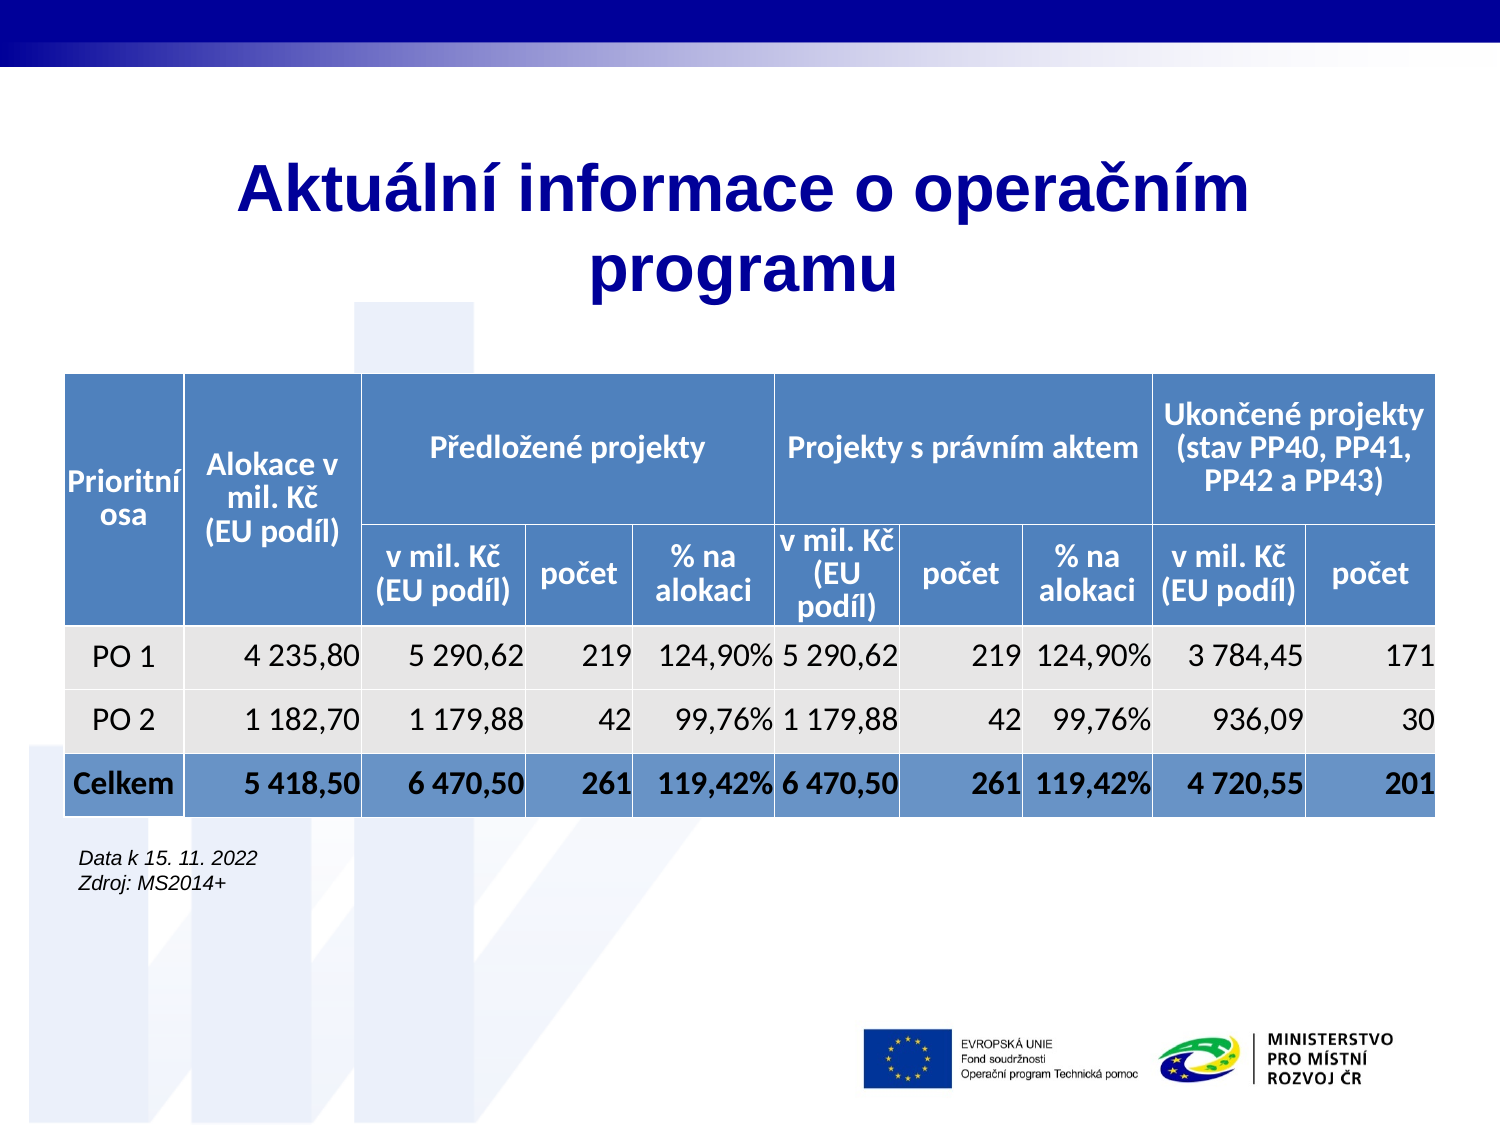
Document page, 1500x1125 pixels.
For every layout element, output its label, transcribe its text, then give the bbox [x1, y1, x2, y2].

table_cell počet [526, 525, 632, 625]
table_cell 42 [526, 690, 632, 753]
table_header Prioritní osa [65, 374, 183, 625]
table_cell 219 [900, 627, 1022, 689]
table_cell 201 [1306, 754, 1435, 817]
table_cell PO 1 [65, 627, 183, 689]
table_cell 124,90% [1023, 627, 1152, 689]
table_cell 30 [1306, 690, 1435, 753]
table_cell 1 182,70 [185, 690, 361, 753]
table_cell v mil. Kč (EU podíl) [1153, 525, 1305, 625]
table_cell v mil. Kč (EU podíl) [362, 525, 525, 625]
table_cell 99,76% [633, 690, 774, 753]
table_cell 936,09 [1153, 690, 1305, 753]
table_cell 119,42% [1023, 754, 1152, 817]
table_cell 99,76% [1023, 690, 1152, 753]
table_cell Celkem [65, 754, 183, 816]
table_cell 4 235,80 [185, 627, 361, 689]
table_cell počet [1306, 525, 1435, 625]
table_cell počet [900, 525, 1022, 625]
table_header Předložené projekty [362, 374, 774, 524]
table_cell 219 [526, 627, 632, 689]
table_header Ukončené projekty (stav PP40, PP41, PP42 a PP43) [1153, 374, 1435, 524]
table_cell 119,42% [633, 754, 774, 817]
picture [29, 302, 1412, 1125]
table_cell 1 179,88 [775, 690, 899, 753]
table_cell 5 290,62 [775, 627, 899, 689]
table_cell % na alokaci [1023, 525, 1152, 625]
title Aktuální informace o operačním programu [63, 137, 1424, 220]
table_cell 5 290,62 [362, 627, 525, 689]
table_header Projekty s právním aktem [775, 374, 1152, 524]
table_cell PO 2 [65, 690, 183, 753]
table_cell 42 [900, 690, 1022, 753]
table_cell 124,90% [633, 627, 774, 689]
table_cell 6 470,50 [775, 754, 899, 817]
table_cell % na alokaci [633, 525, 774, 625]
table_cell 171 [1306, 627, 1435, 689]
text_box Data k 15. 11. 2022 Zdroj: MS2014+ [63, 837, 314, 903]
table_cell v mil. Kč (EU podíl) [775, 525, 899, 625]
table_cell 1 179,88 [362, 690, 525, 753]
table_cell 4 720,55 [1153, 754, 1305, 817]
table_cell 5 418,50 [185, 754, 361, 817]
table_header Alokace v mil. Kč (EU podíl) [185, 374, 361, 625]
table_cell 3 784,45 [1153, 627, 1305, 689]
table_cell 261 [526, 754, 632, 817]
table_cell 6 470,50 [362, 754, 525, 817]
table_cell 261 [900, 754, 1022, 817]
